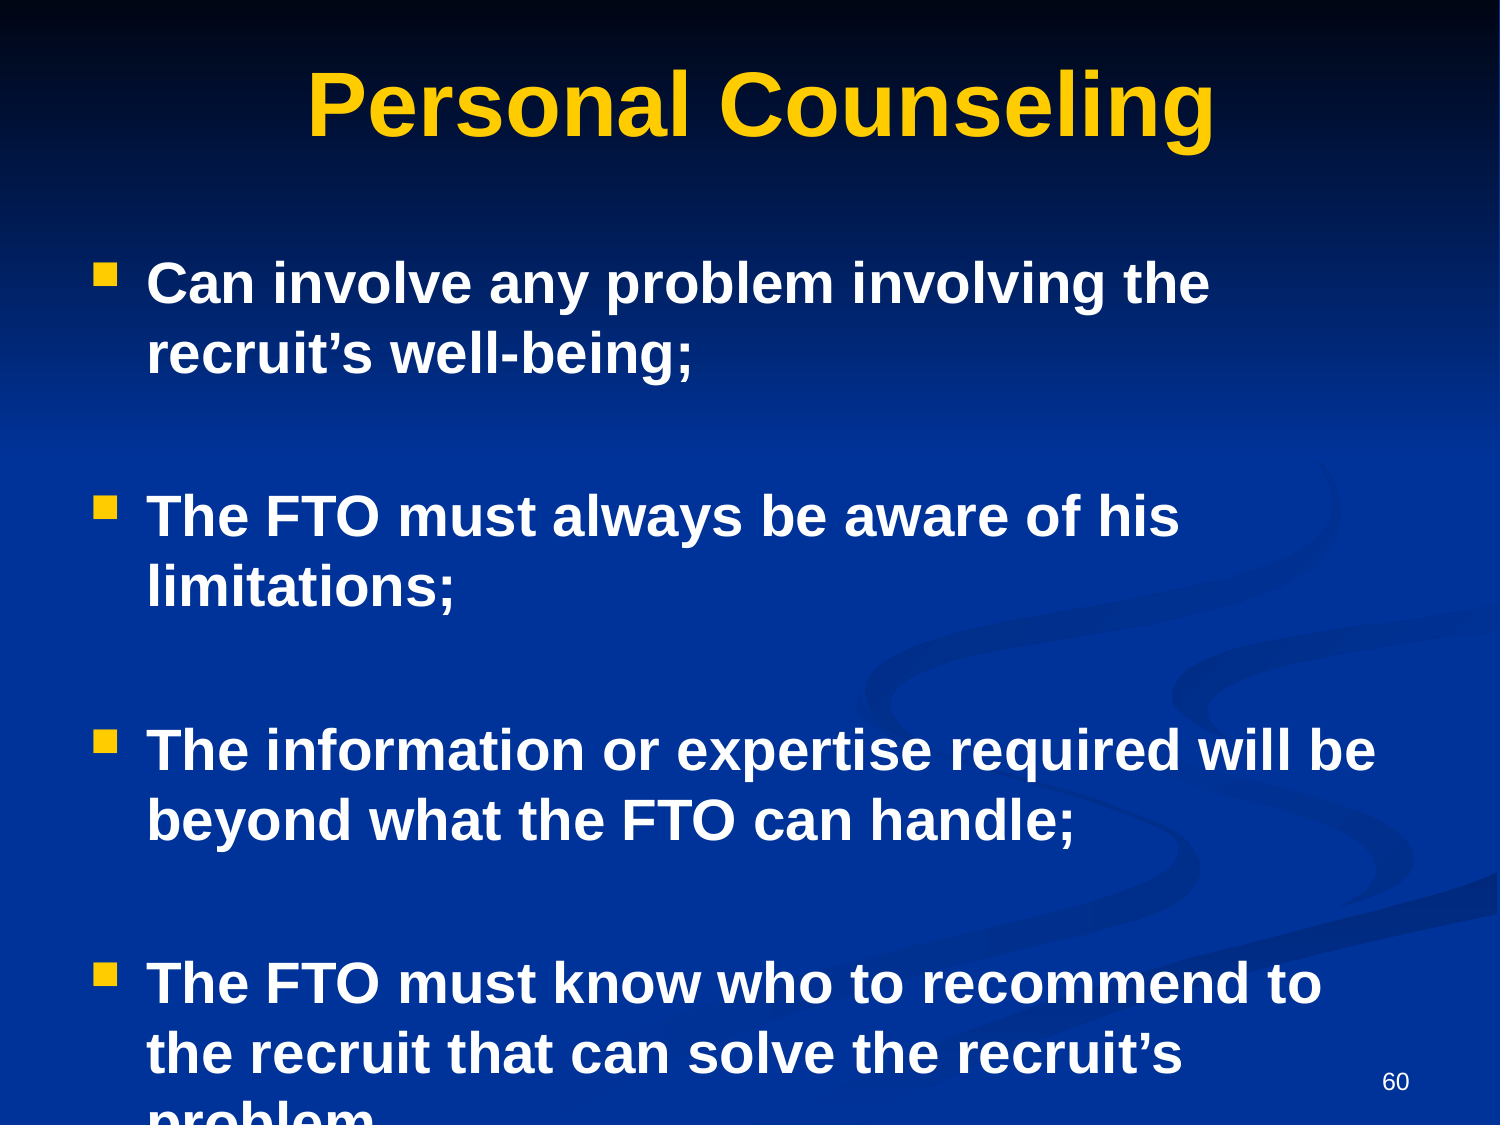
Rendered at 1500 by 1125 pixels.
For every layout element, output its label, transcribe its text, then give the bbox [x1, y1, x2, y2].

list Can involve any problem involving the recruit’s well-being; The FTO must always be aware of his limitations; The information or expertise required will be beyond what the FTO can handle; The FTO must know who to recommend to the recruit that can solve the recruit’s problem. [74, 237, 1426, 1125]
title Personal Counseling [87, 0, 1438, 201]
